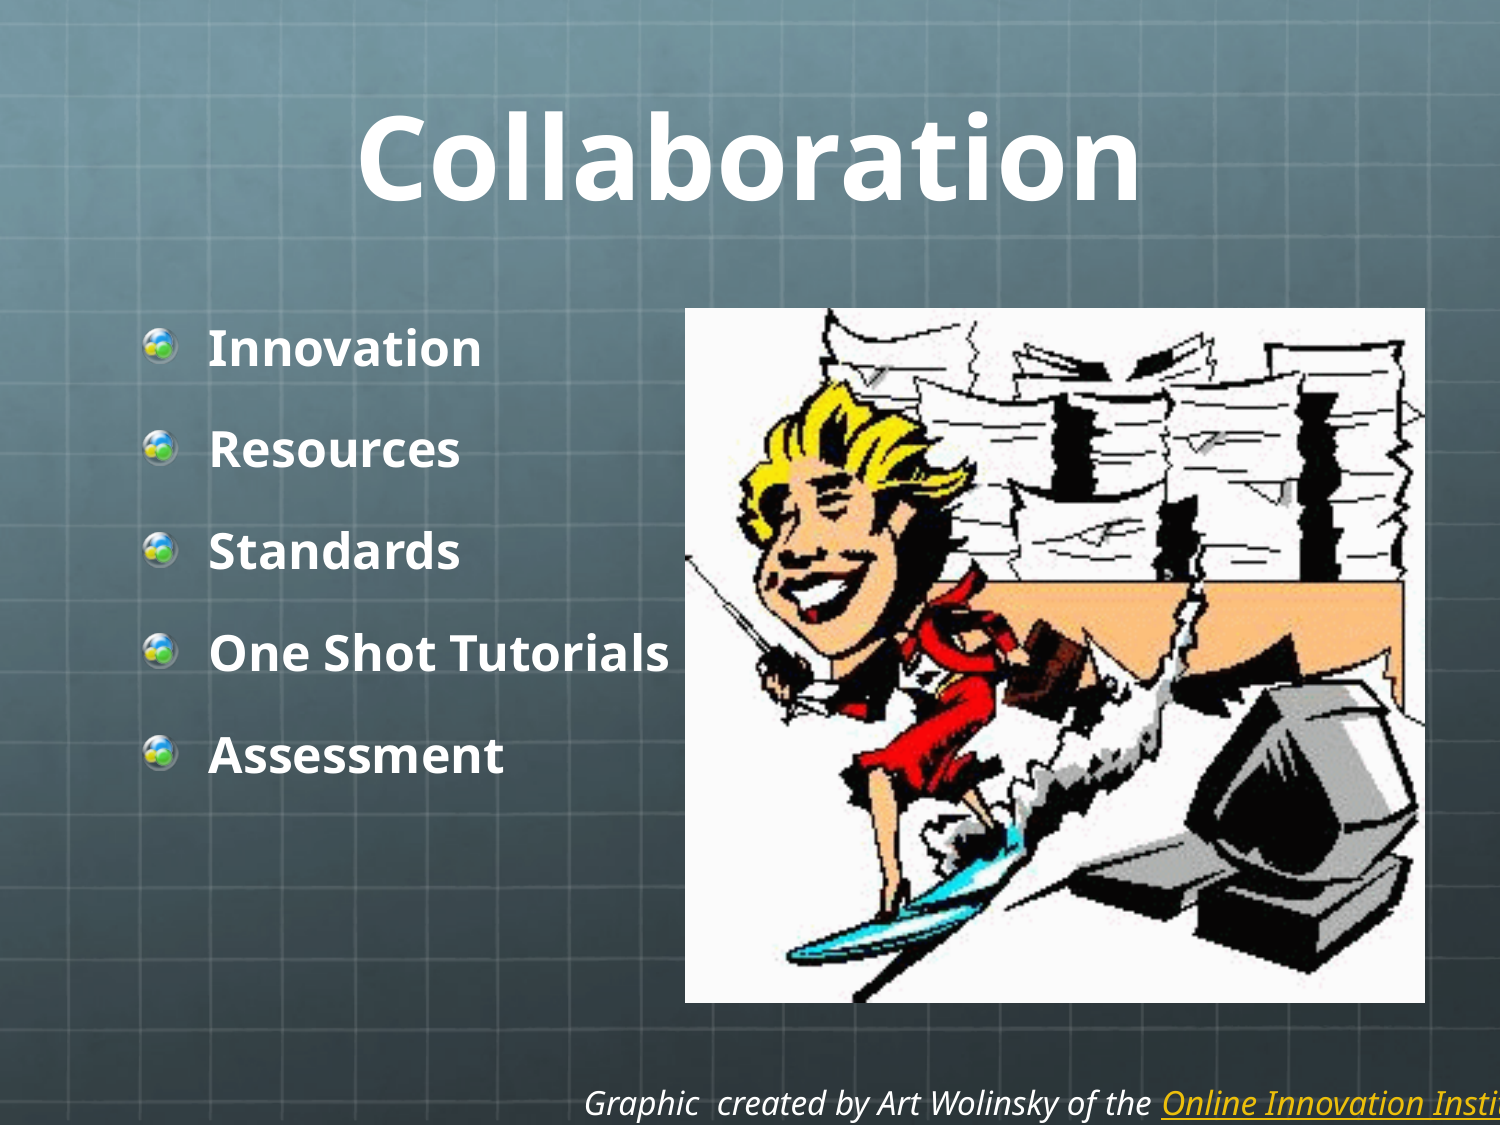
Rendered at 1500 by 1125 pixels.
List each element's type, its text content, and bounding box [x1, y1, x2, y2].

list Innovation Resources Standards One Shot Tutorials Assessment [127, 308, 663, 958]
text_box Graphic created by Art Wolinsky of the Online Innovation Institute [559, 1074, 1500, 1125]
title Collaboration [127, 17, 1372, 289]
picture [0, 0, 1500, 1125]
